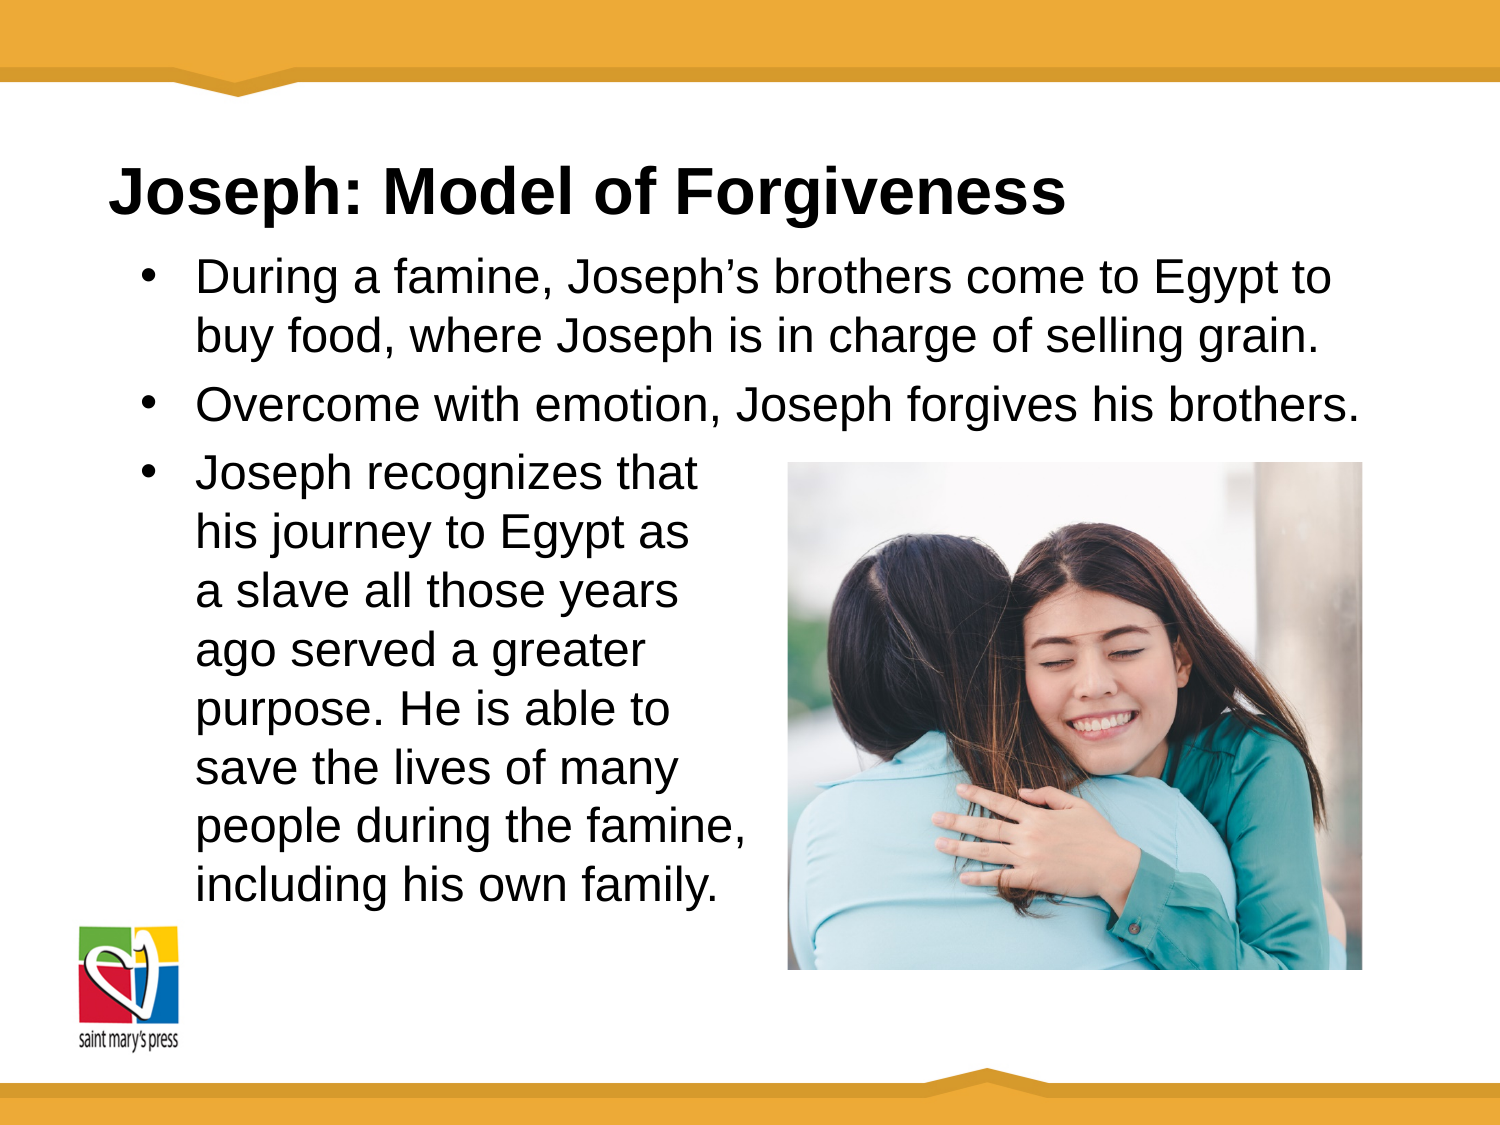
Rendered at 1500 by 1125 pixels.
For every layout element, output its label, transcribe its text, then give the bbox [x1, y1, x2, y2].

list During a famine, Joseph’s brothers come to Egypt to buy food, where Joseph is in charge of selling grain. Overcome with emotion, Joseph forgives his brothers. Joseph recognizes that his journey to Egypt as a slave all those years ago served a greater purpose. He is able to save the lives of many people during the famine, including his own family. [125, 237, 1400, 974]
title Joseph: Model of Forgiveness [93, 125, 1482, 250]
picture [0, 0, 1500, 1125]
